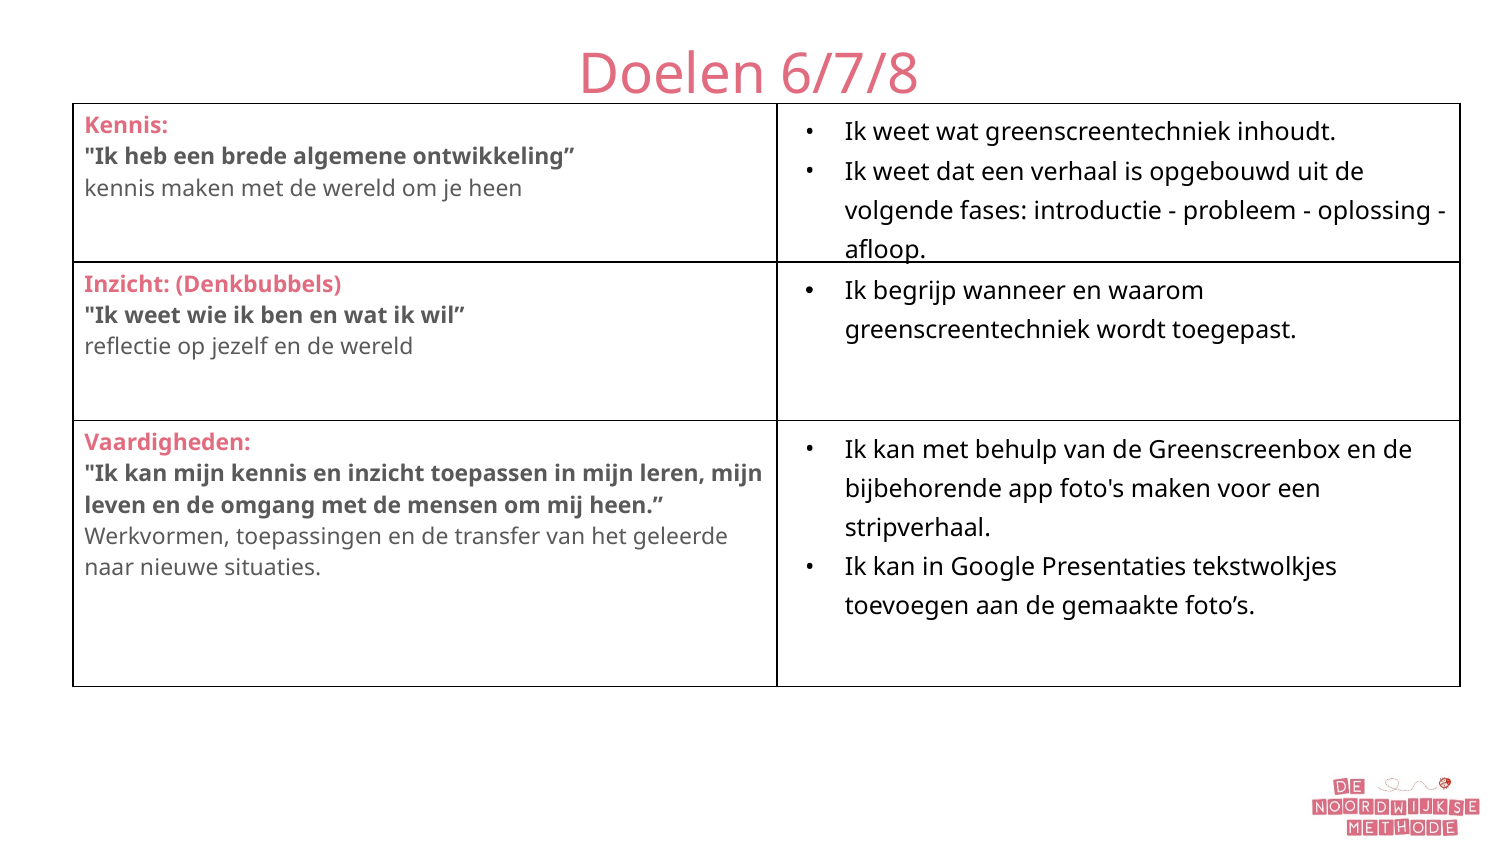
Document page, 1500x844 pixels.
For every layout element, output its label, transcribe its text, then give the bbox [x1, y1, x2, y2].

table_header Ik weet wat greenscreentechniek inhoudt. Ik weet dat een verhaal is opgebouwd uit de volgende fases: introductie - probleem - oplossing - afloop. [778, 104, 1459, 261]
table_cell Ik begrijp wanneer en waarom greenscreentechniek wordt toegepast. [778, 263, 1459, 420]
text_box Doelen 6/7/8 [14, 31, 1484, 178]
picture [1307, 773, 1484, 839]
table_header Kennis: "Ik heb een brede algemene ontwikkeling” kennis maken met de wereld om je heen [74, 104, 776, 261]
table_cell Inzicht: (Denkbubbels) "Ik weet wie ik ben en wat ik wil” reflectie op jezelf en de wereld [74, 263, 776, 420]
table_cell Ik kan met behulp van de Greenscreenbox en de bijbehorende app foto's maken voor een stripverhaal. Ik kan in Google Presentaties tekstwolkjes toevoegen aan de gemaakte foto’s. [778, 421, 1459, 686]
subtitle [942, 319, 1500, 844]
table_cell Vaardigheden: "Ik kan mijn kennis en inzicht toepassen in mijn leren, mijn leven en de omgang met de mensen om mij heen.” Werkvormen, toepassingen en de transfer van het geleerde naar nieuwe situaties. [74, 421, 776, 686]
